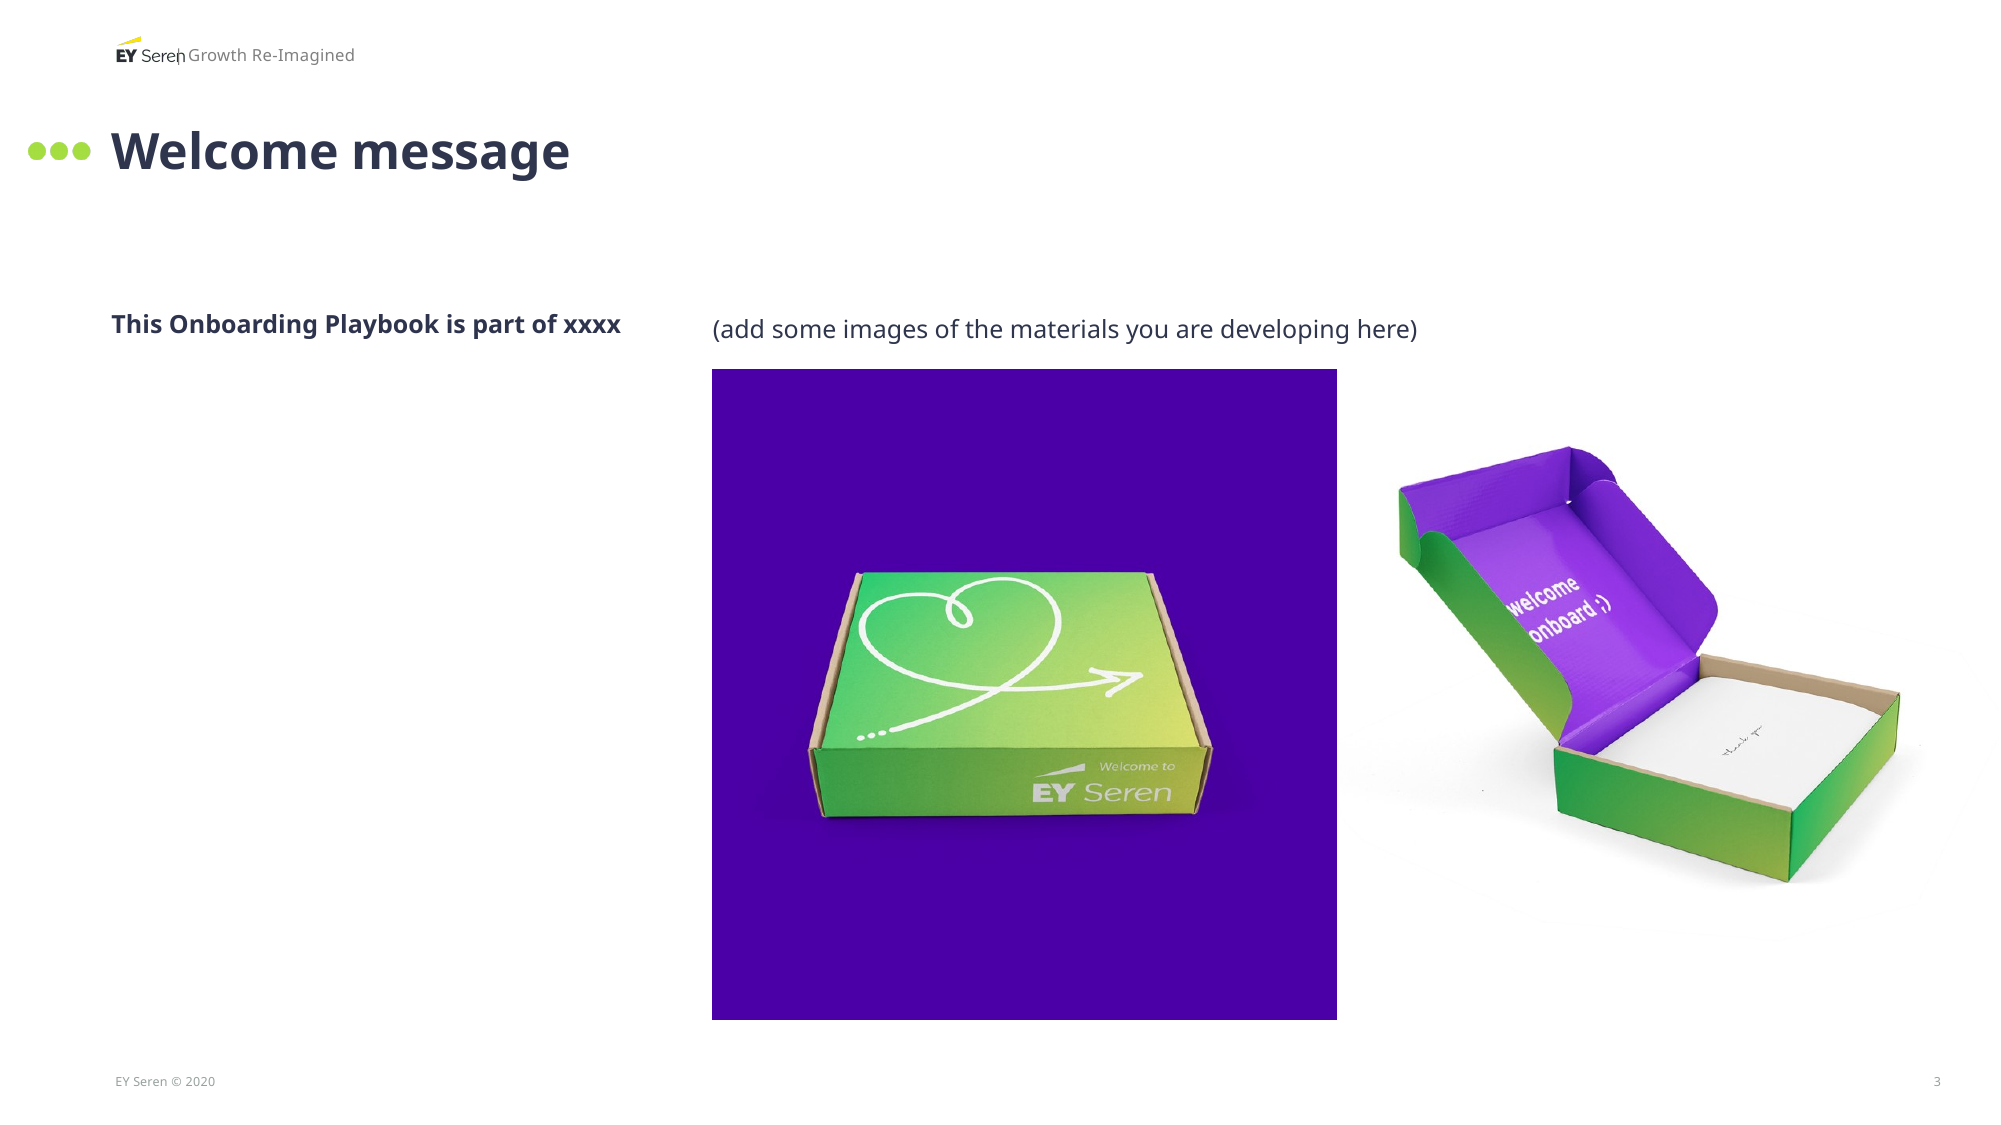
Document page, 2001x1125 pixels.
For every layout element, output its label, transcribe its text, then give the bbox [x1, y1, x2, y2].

picture [107, 30, 194, 70]
picture [27, 142, 91, 160]
picture [712, 369, 1999, 1020]
slide_number 2 [1837, 1070, 1941, 1094]
list (add some images of the materials you are developing here) [712, 313, 1806, 369]
title Welcome message [111, 119, 1883, 256]
list This Onboarding Playbook is part of xxxx [111, 295, 685, 981]
